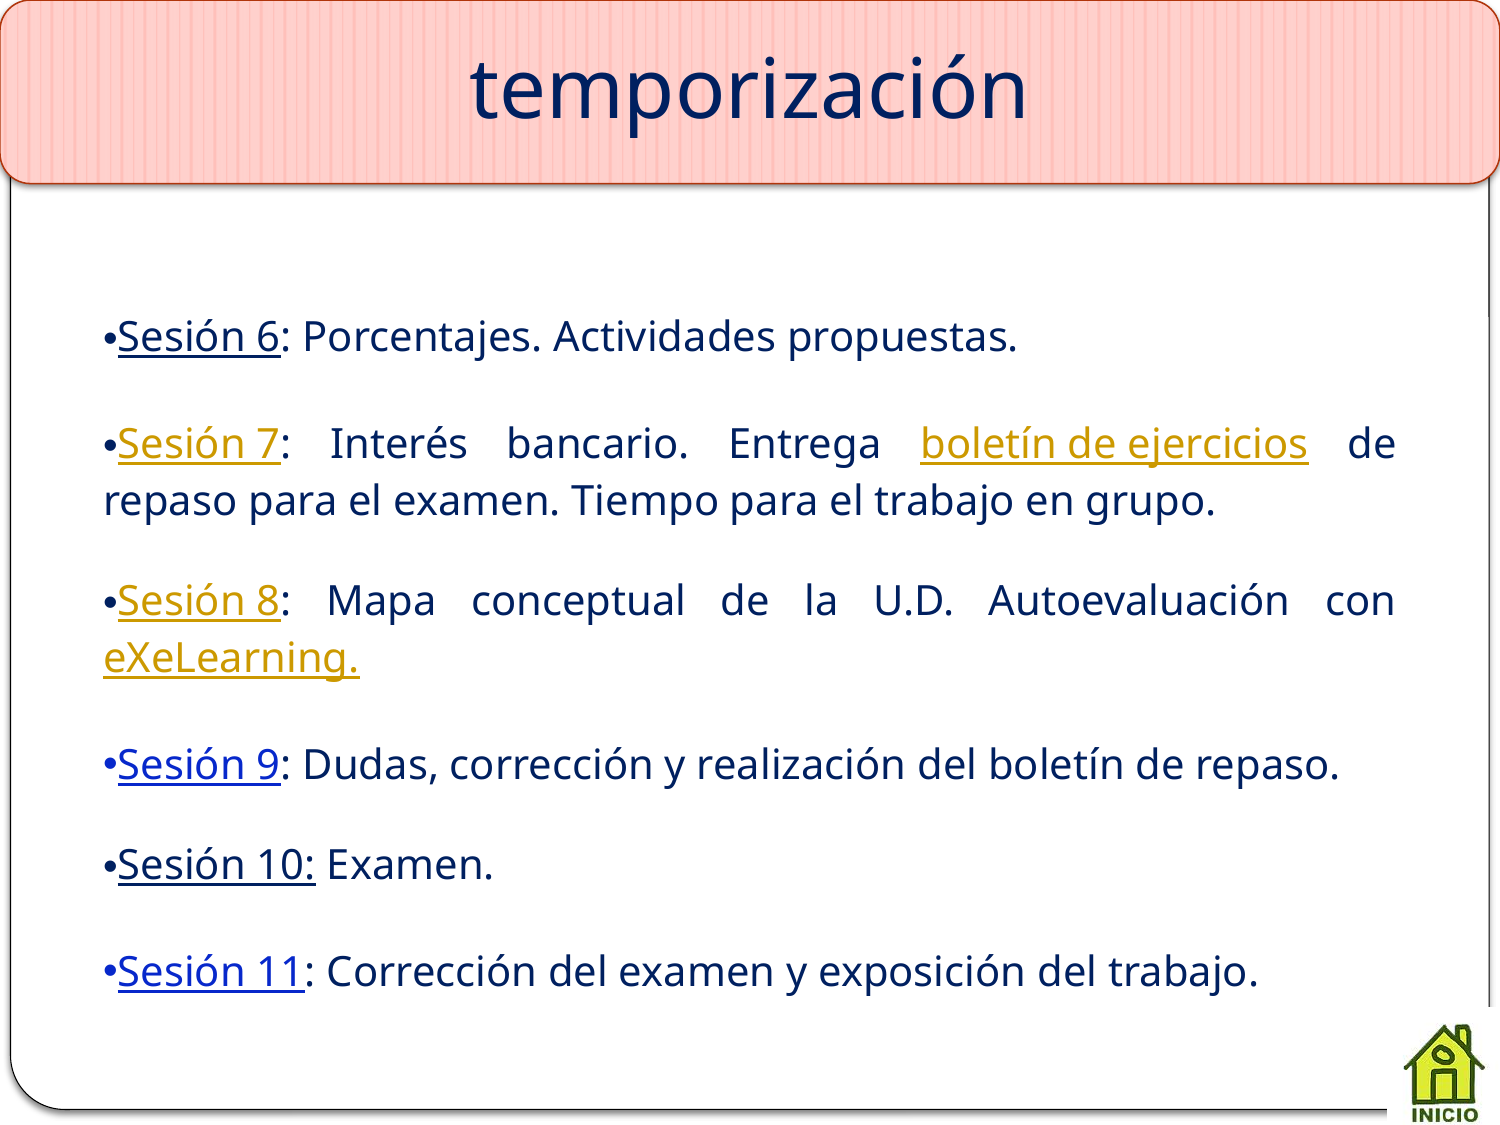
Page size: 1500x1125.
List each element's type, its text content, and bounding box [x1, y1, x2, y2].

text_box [0, 0, 1500, 184]
picture [1387, 1007, 1500, 1125]
text_box Sesión 6: Porcentajes. Actividades propuestas. Sesión 7: Interés bancario. Entrega boletín de ejercicios de repaso para el examen. Tiempo para el trabajo en grupo. Sesión 8: Mapa conceptual de la U.D. Autoevaluación con eXeLearning. Sesión 9: Dudas, corrección y realización del boletín de repaso. Sesión 10: Examen. Sesión 11: Corrección del examen y exposición del trabajo. [88, 302, 1412, 1003]
